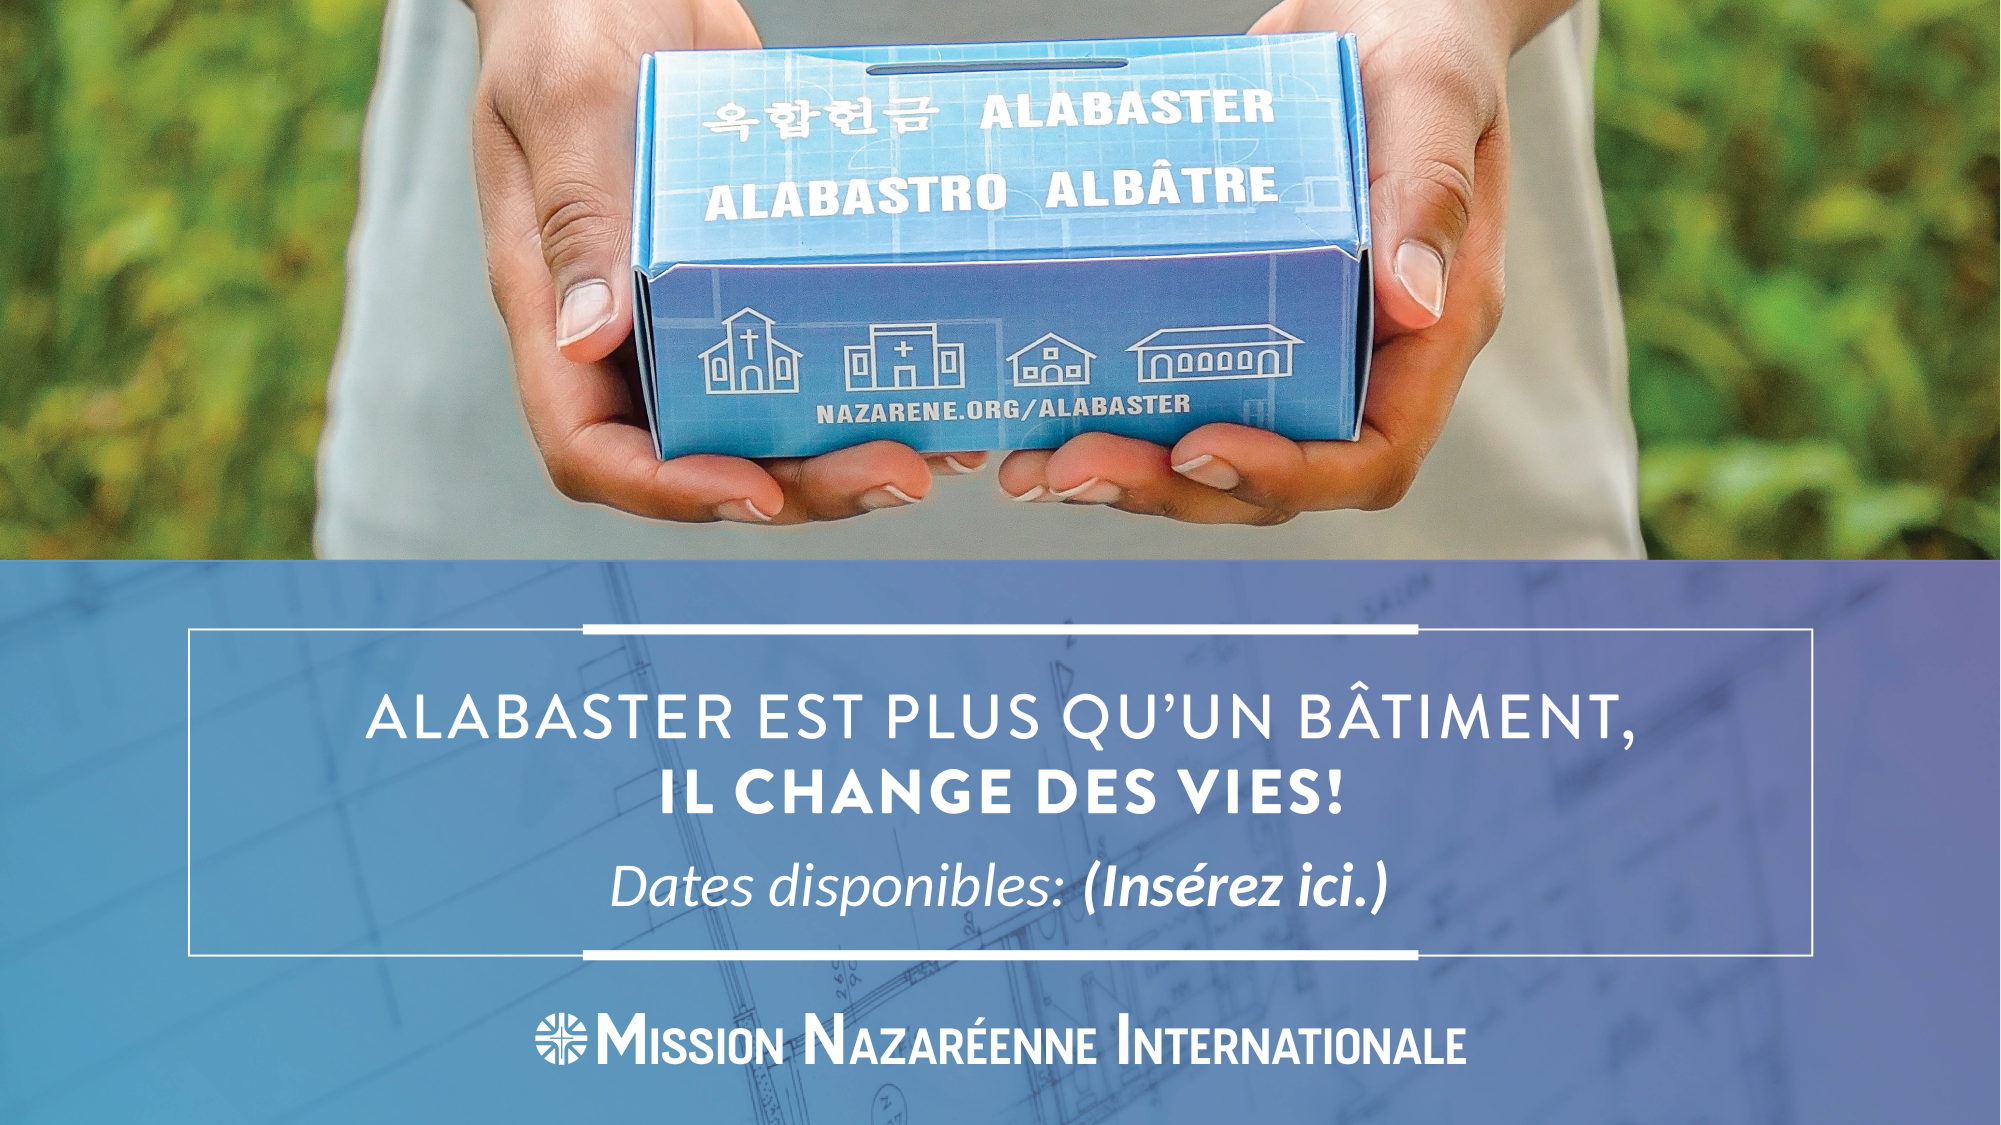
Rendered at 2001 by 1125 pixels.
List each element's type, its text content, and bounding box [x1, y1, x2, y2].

picture [0, 0, 2001, 1125]
text_box Dates disponibles: (Insérez ici.) [188, 837, 1811, 927]
